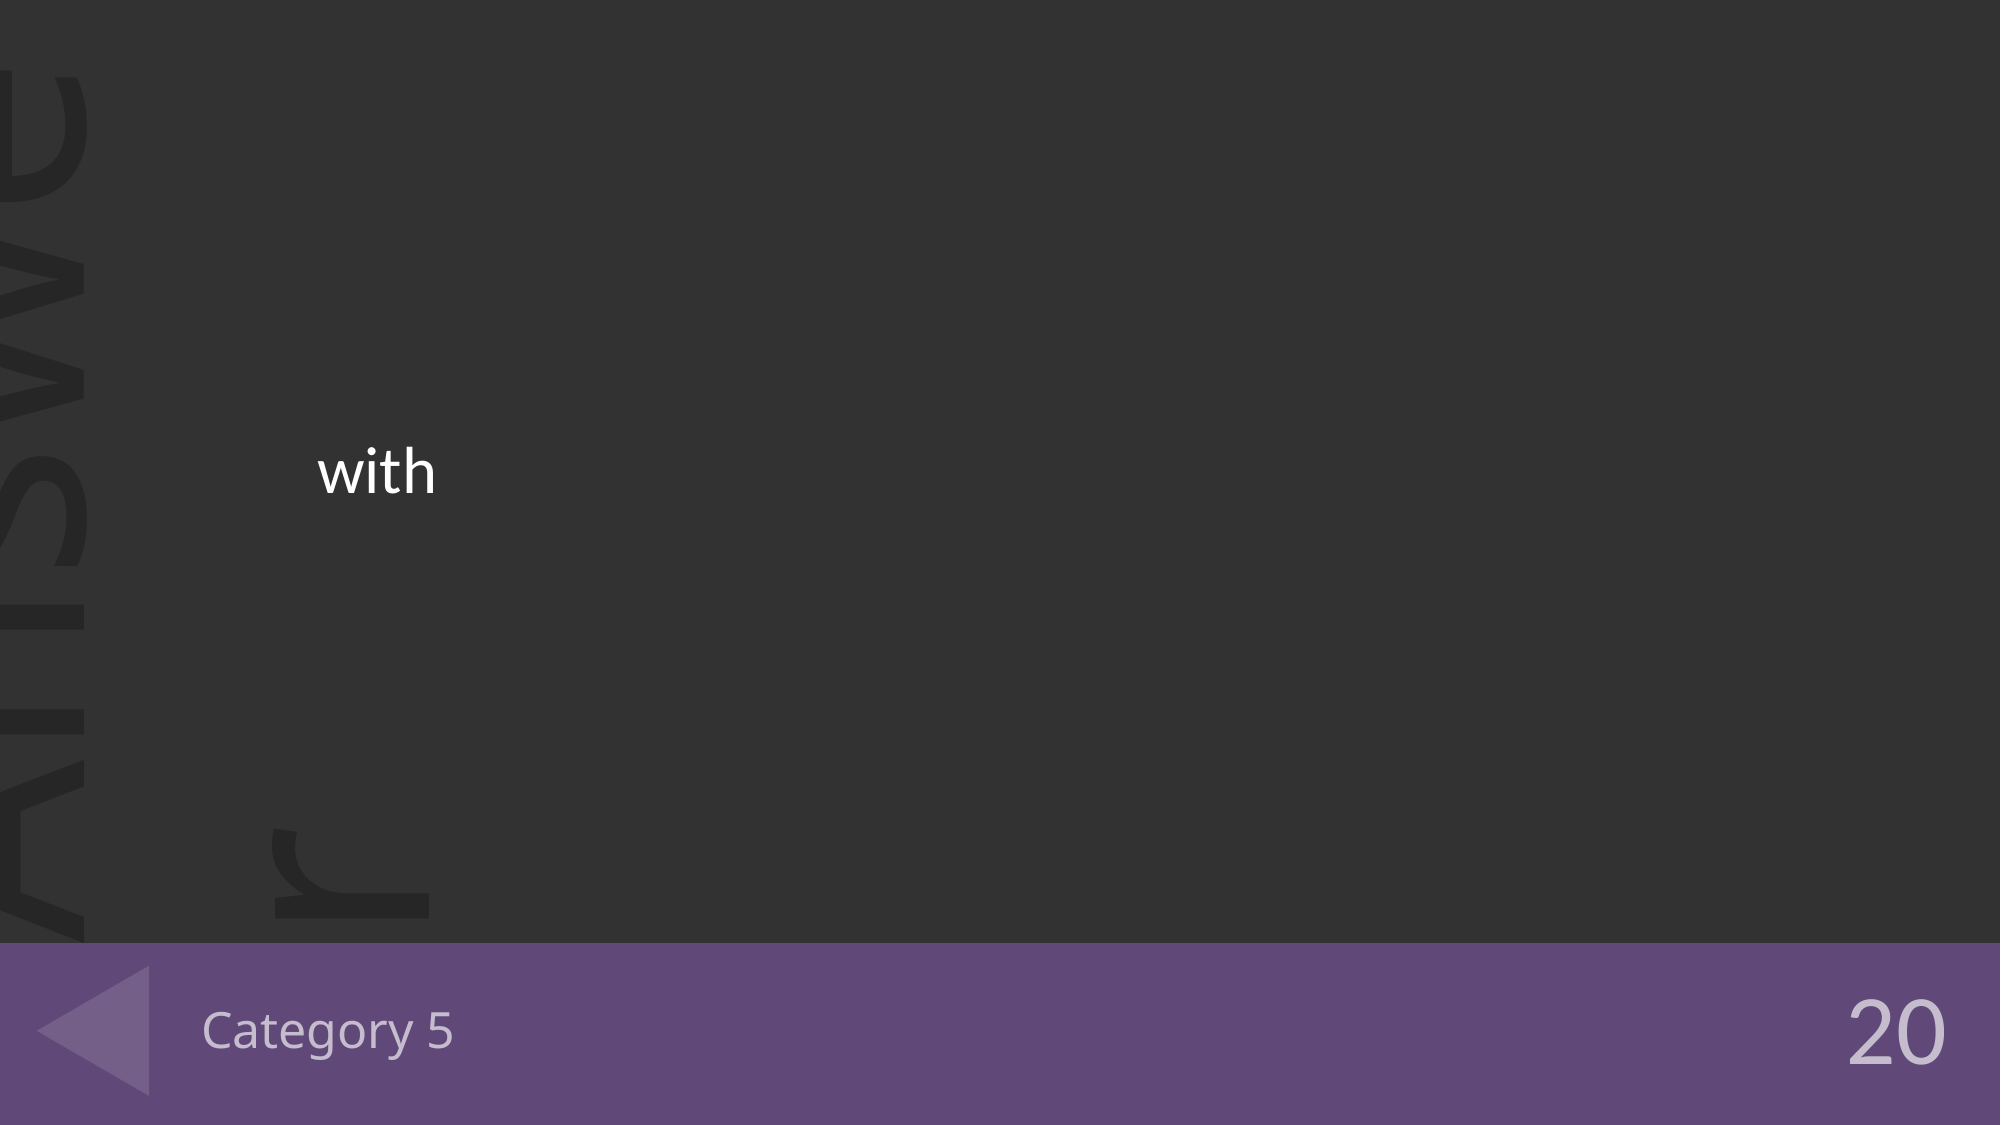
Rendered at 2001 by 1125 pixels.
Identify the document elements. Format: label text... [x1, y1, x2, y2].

list 20 [1494, 967, 1963, 1097]
list with [302, 307, 1760, 636]
title Category 5 [185, 967, 1494, 1097]
